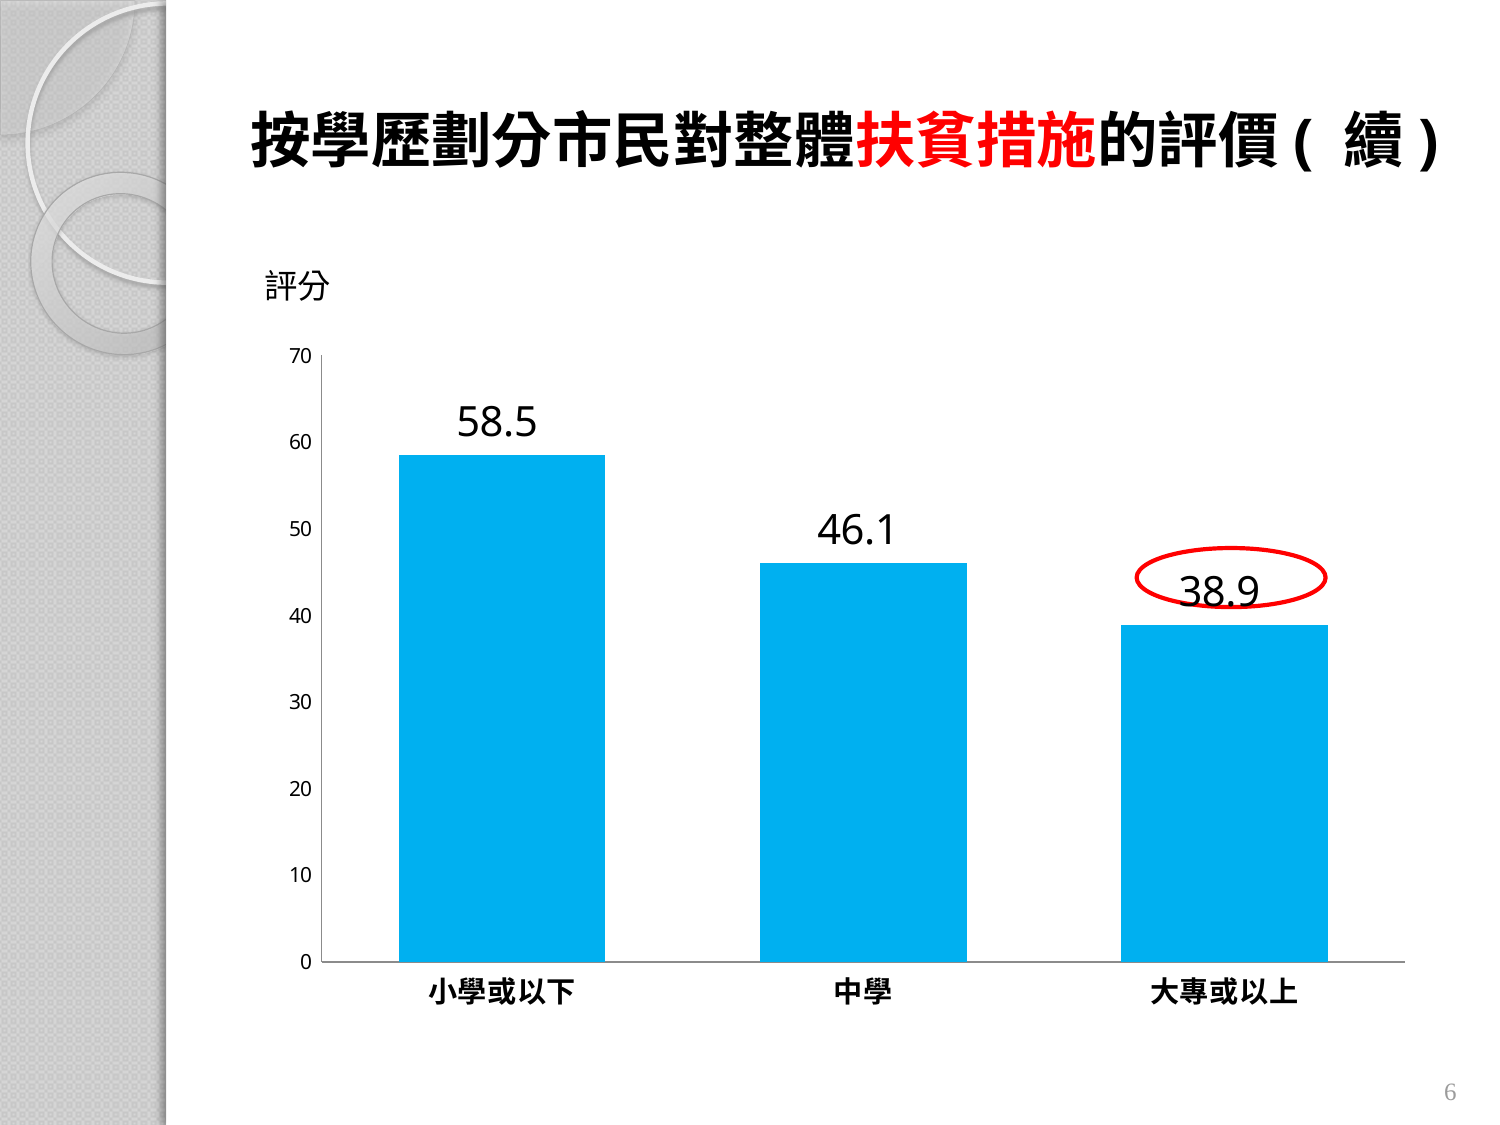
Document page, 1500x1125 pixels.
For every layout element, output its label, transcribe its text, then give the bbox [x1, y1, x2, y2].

chart [265, 327, 1429, 1025]
slide_number 6 [1413, 1034, 1488, 1113]
text_box 評分 [249, 257, 347, 313]
title 按學歷劃分市民對整體扶貧措施的評價( 續) [235, 45, 1466, 233]
